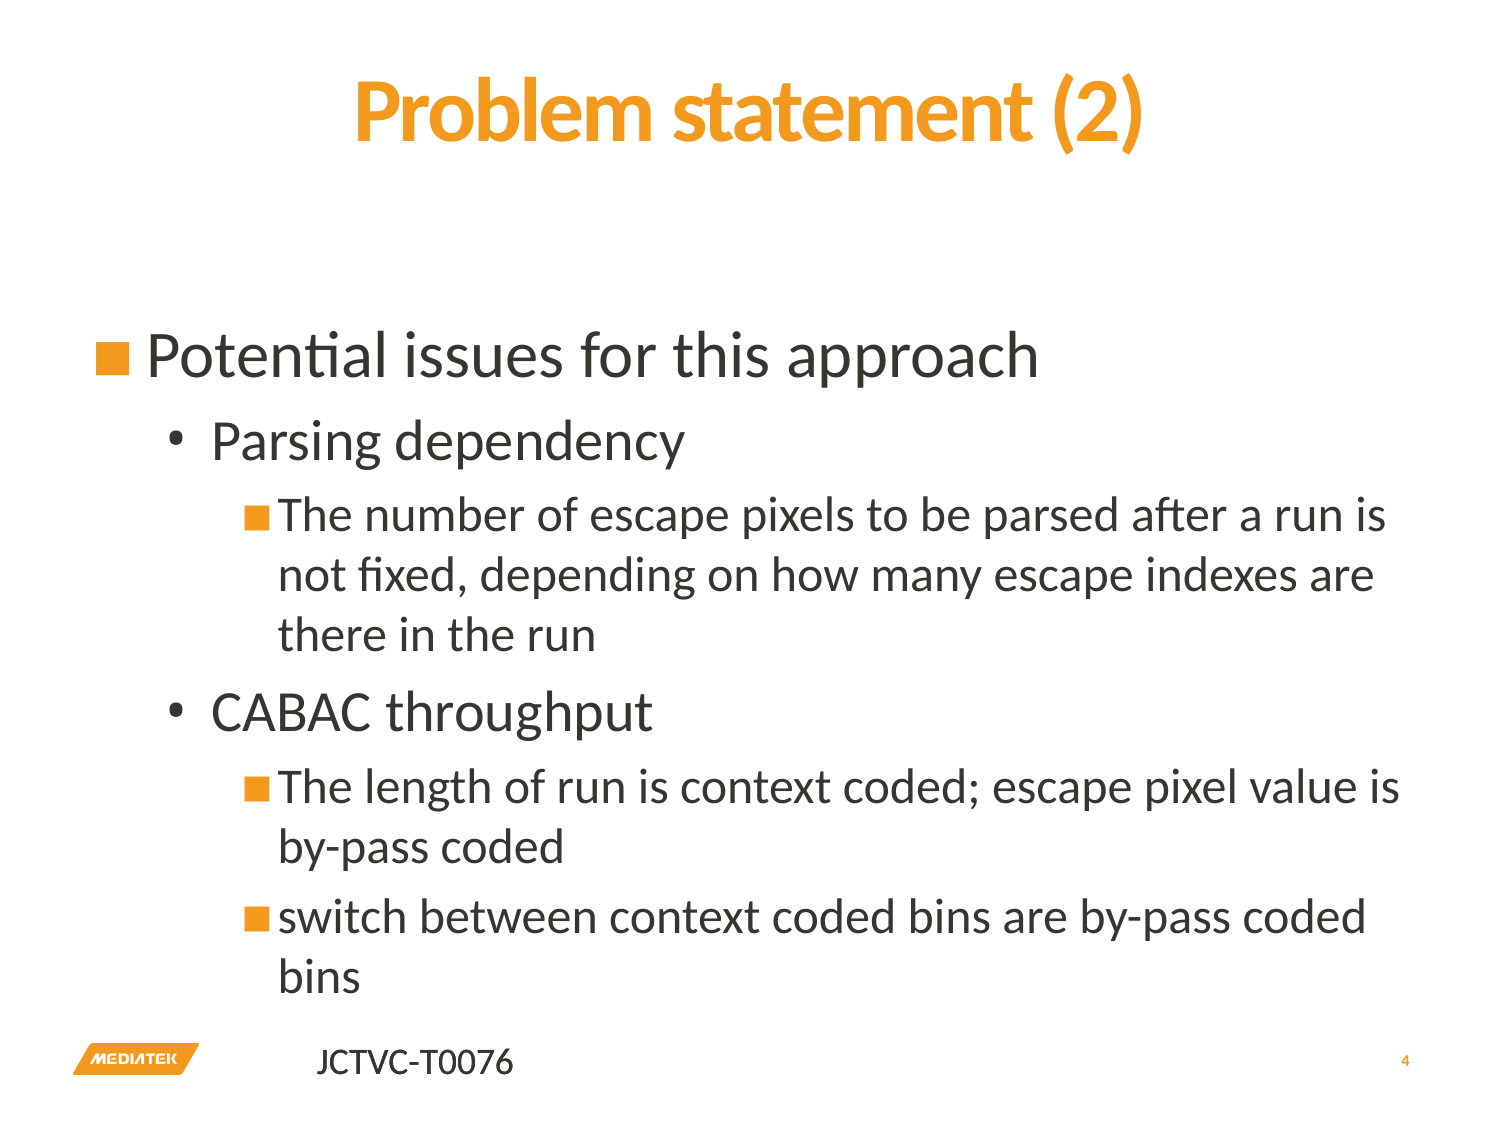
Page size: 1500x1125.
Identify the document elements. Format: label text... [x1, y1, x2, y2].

slide_number 4 [1251, 1029, 1425, 1090]
list Potential issues for this approach Parsing dependency The number of escape pixels to be parsed after a run is not fixed, depending on how many escape indexes are there in the run CABAC throughput The length of run is context coded; escape pixel value is by-pass coded switch between context coded bins are by-pass coded bins [75, 302, 1425, 1014]
title Problem statement (2) [75, 70, 1425, 257]
picture [73, 1043, 199, 1075]
